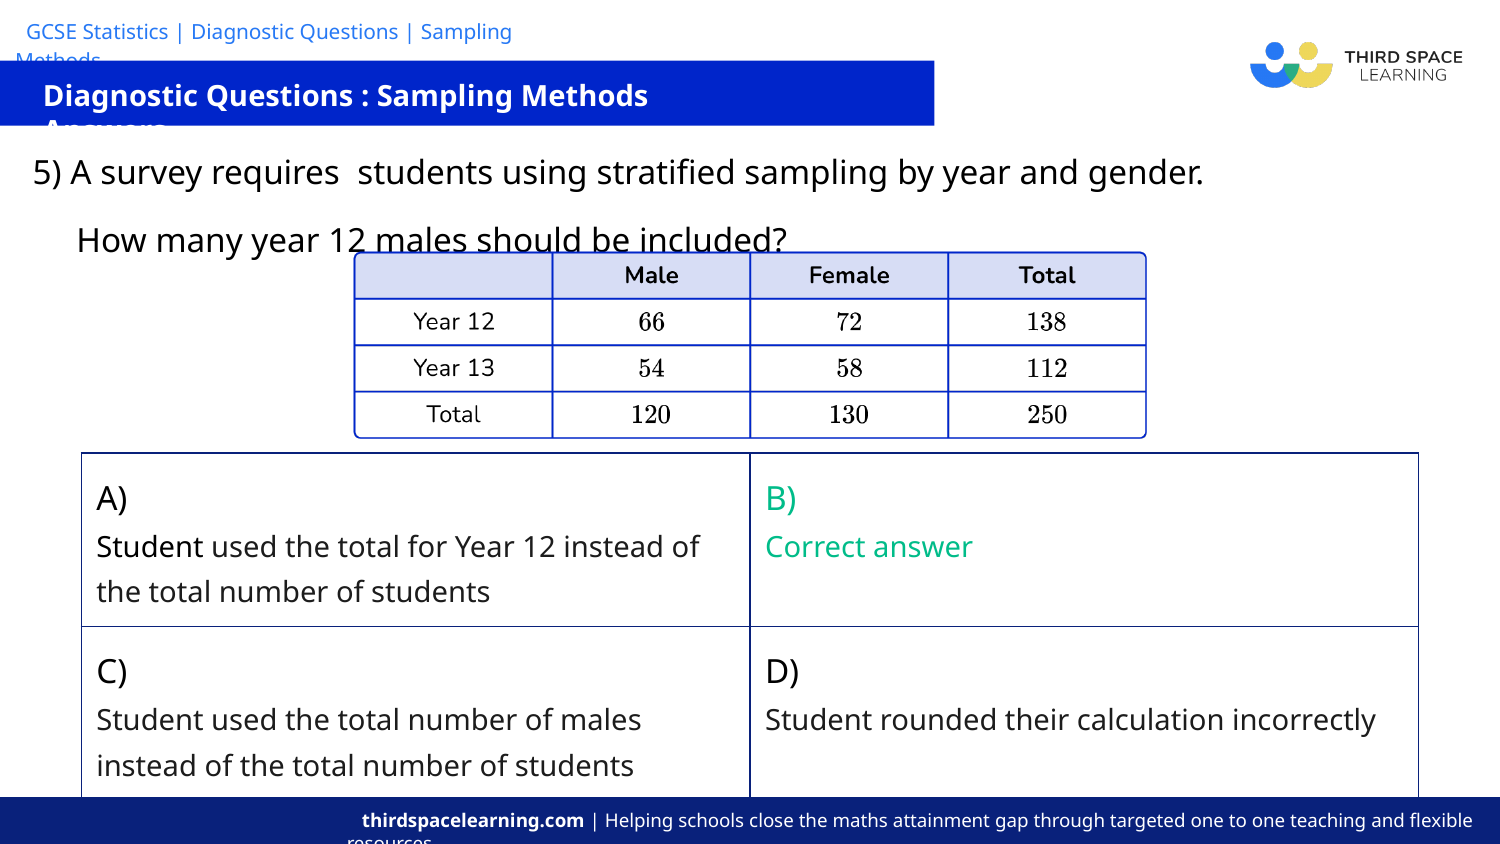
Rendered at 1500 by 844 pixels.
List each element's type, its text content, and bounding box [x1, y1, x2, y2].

picture [352, 251, 1147, 439]
text_box Diagnostic Questions : Sampling Methods Answers [27, 61, 778, 162]
picture [1250, 33, 1465, 99]
